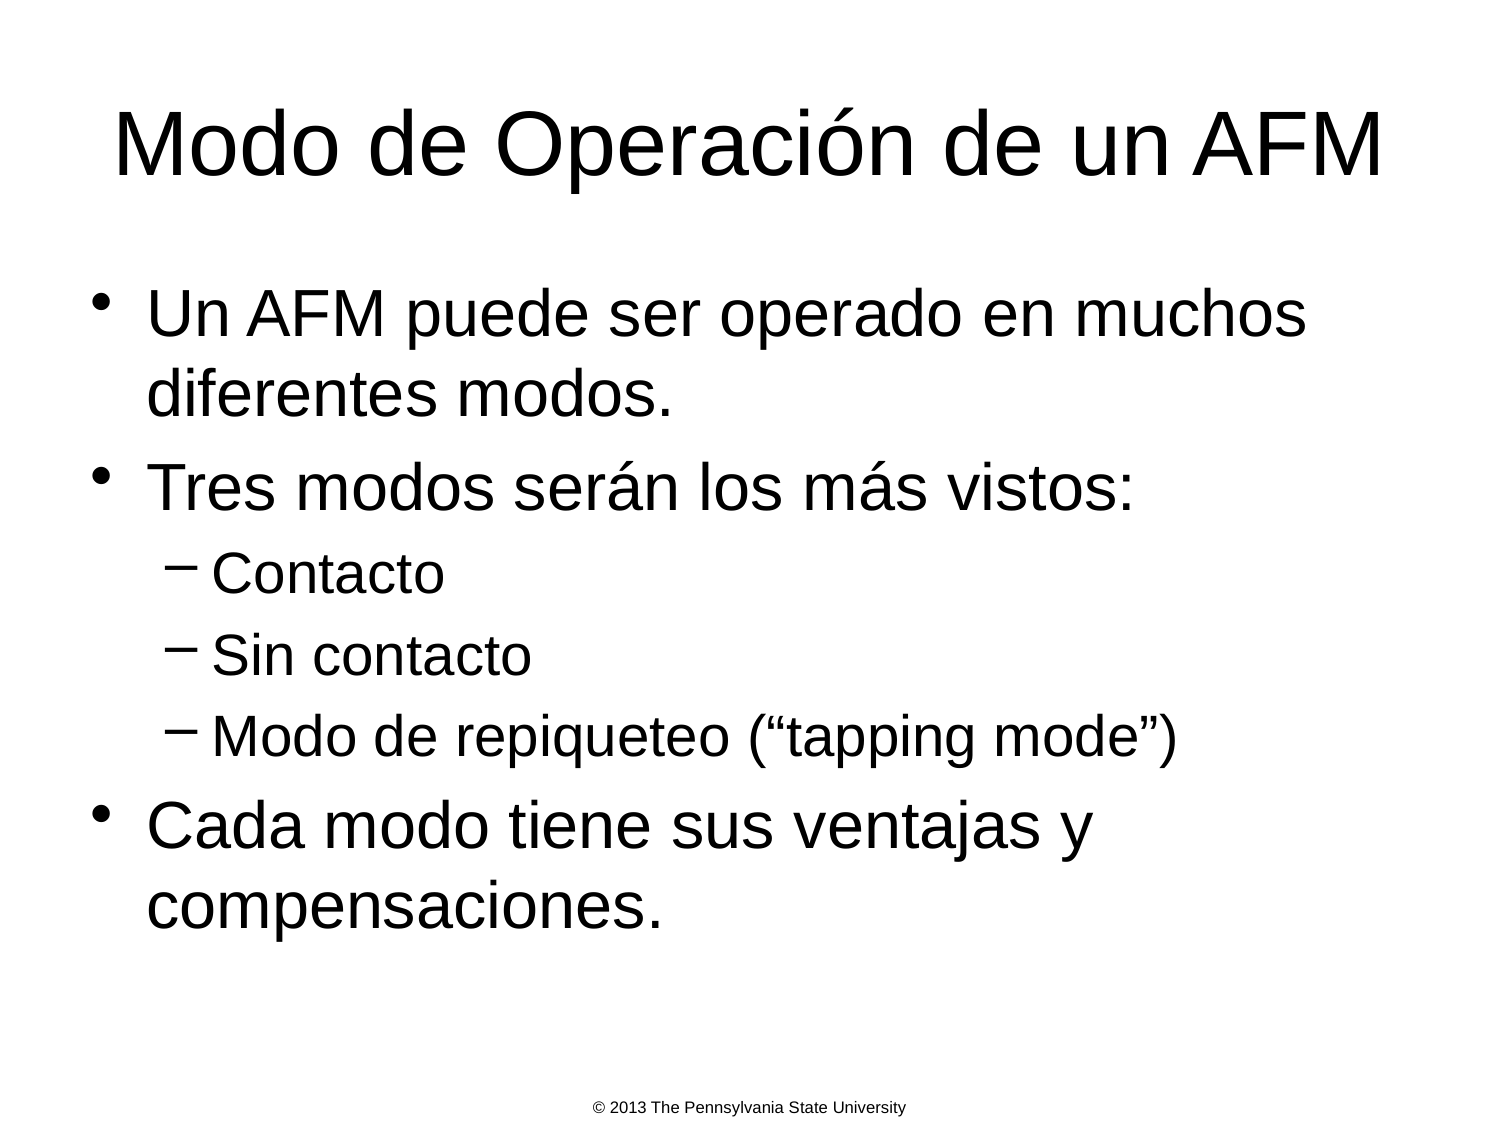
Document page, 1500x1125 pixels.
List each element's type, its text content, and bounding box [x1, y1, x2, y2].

title Modo de Operación de un AFM [74, 44, 1426, 233]
list Un AFM puede ser operado en muchos diferentes modos. Tres modos serán los más vistos: Contacto Sin contacto Modo de repiqueteo (“tapping mode”) Cada modo tiene sus ventajas y compensaciones. [74, 262, 1426, 951]
